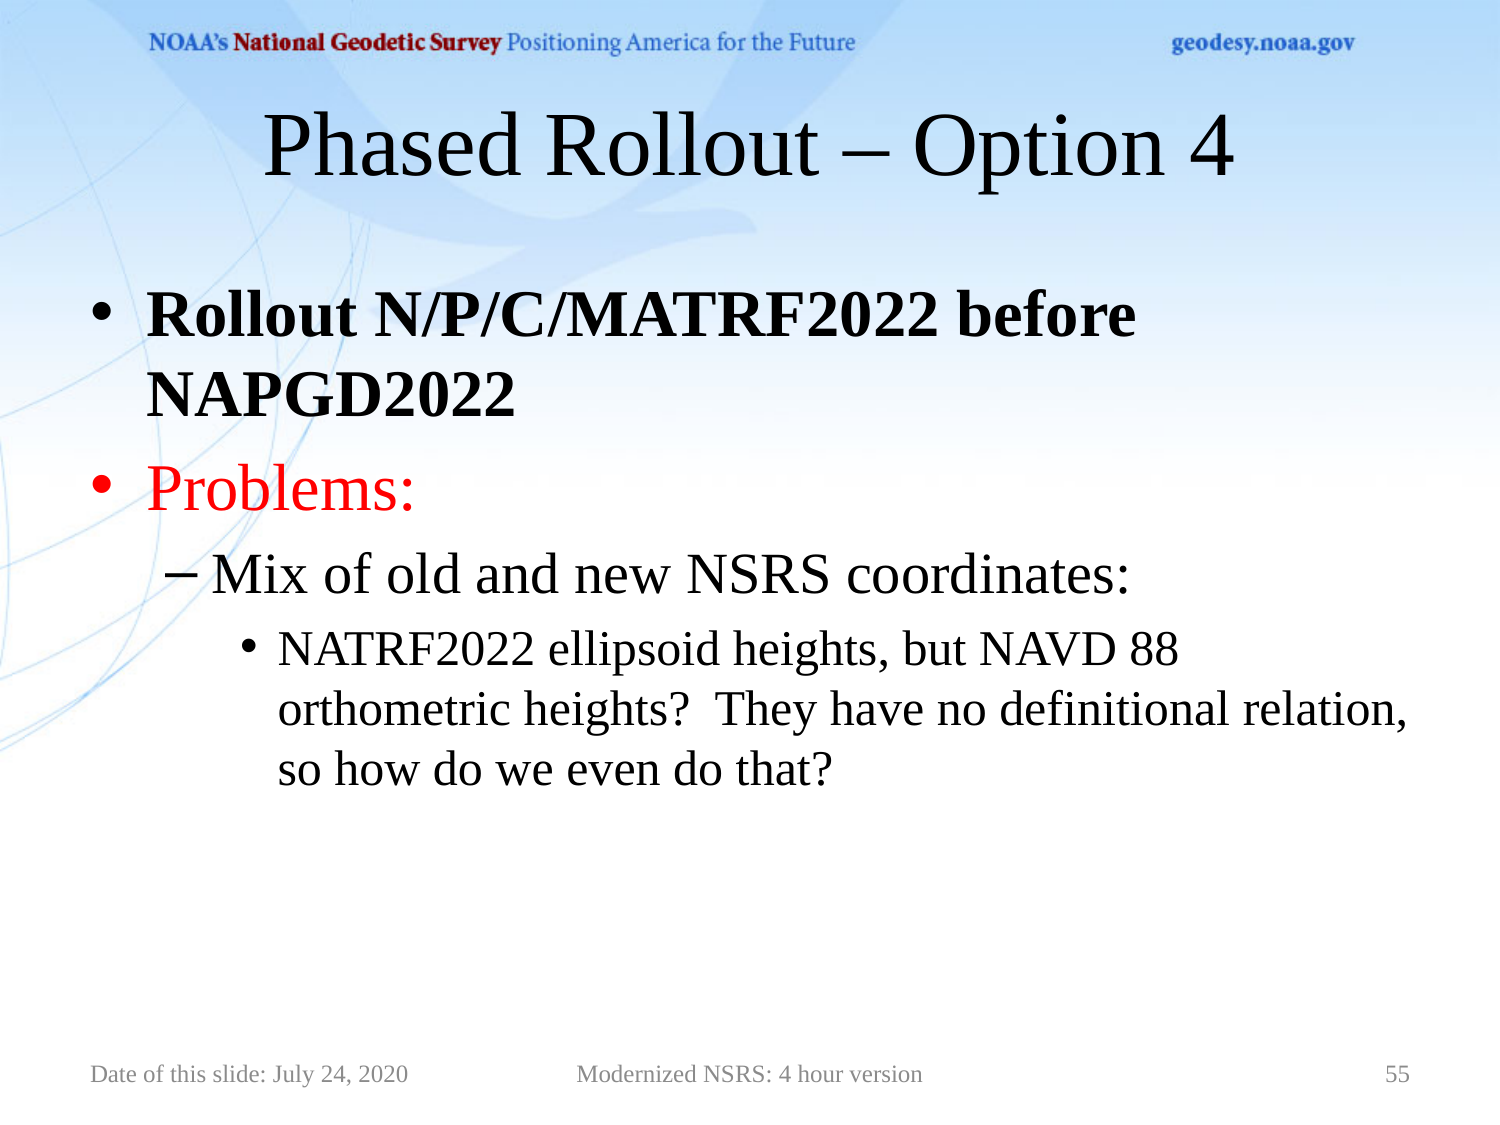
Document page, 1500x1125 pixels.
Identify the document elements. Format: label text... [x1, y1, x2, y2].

title Phased Rollout – Option 4 [75, 45, 1425, 233]
slide_number 55 [1074, 1042, 1425, 1103]
list Rollout N/P/C/MATRF2022 before NAPGD2022 Problems: Mix of old and new NSRS coordinates: NATRF2022 ellipsoid heights, but NAVD 88 orthometric heights? They have no definitional relation, so how do we even do that? [75, 262, 1425, 1005]
picture [0, 0, 1500, 1125]
footer Modernized NSRS: 4 hour version [512, 1042, 988, 1103]
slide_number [75, 1042, 425, 1103]
